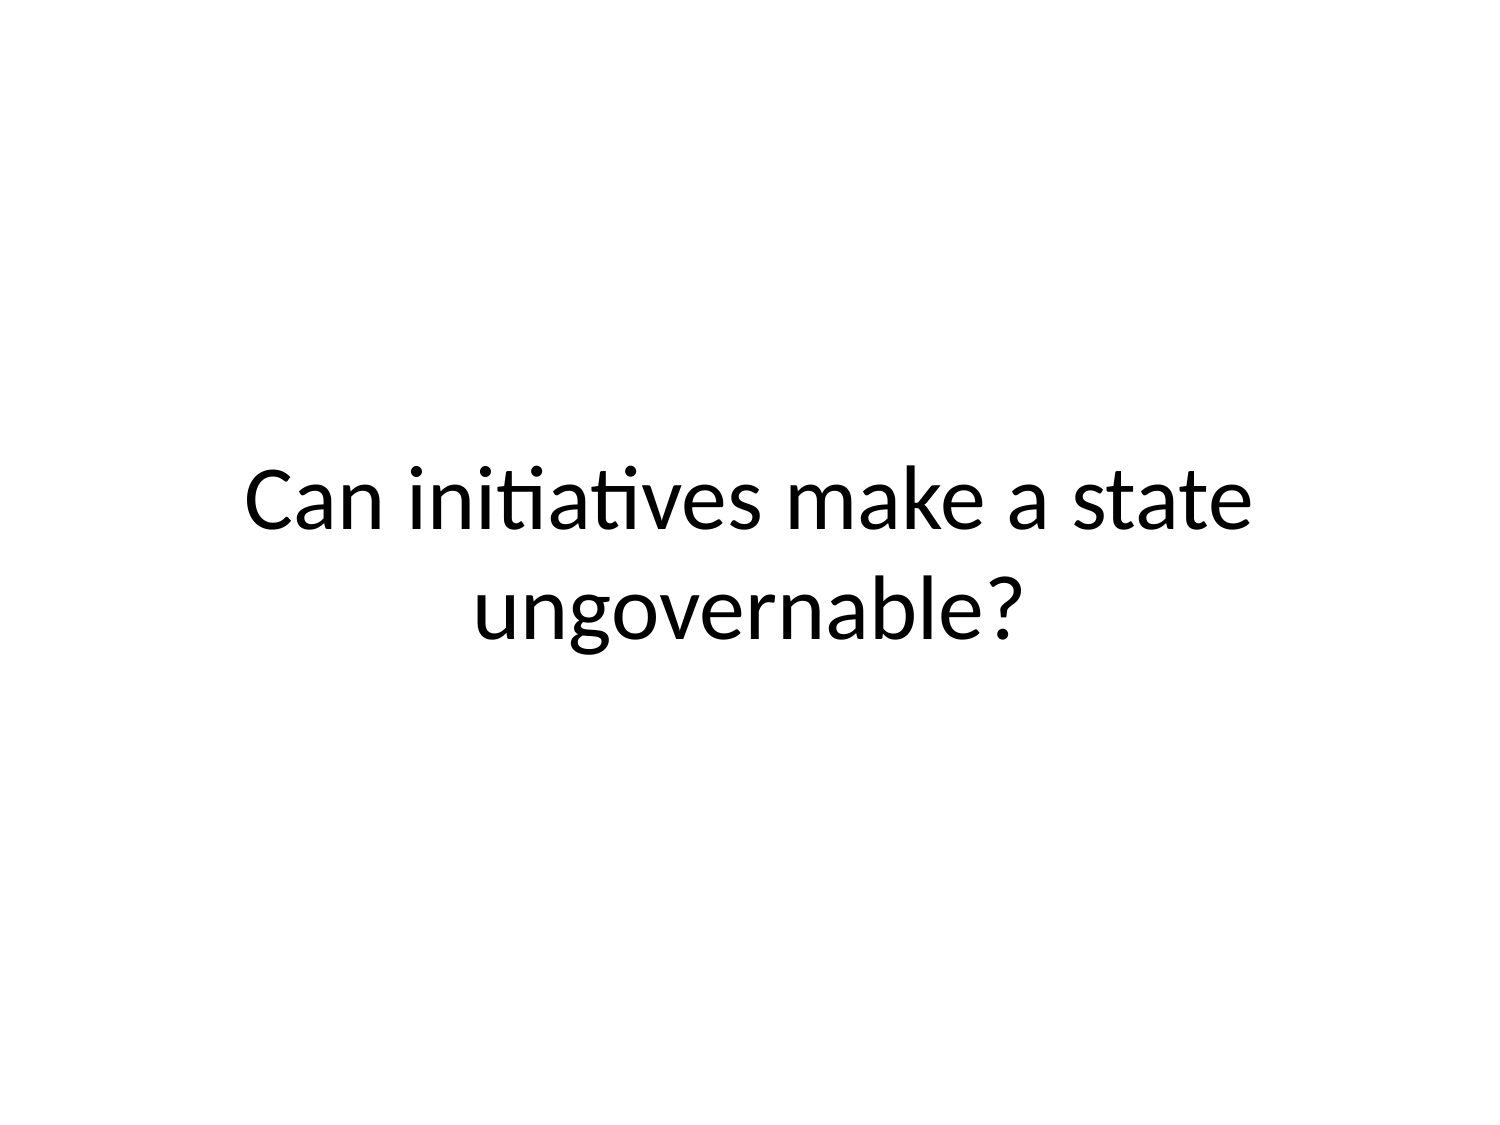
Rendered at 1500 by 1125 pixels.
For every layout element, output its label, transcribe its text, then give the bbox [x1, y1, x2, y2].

title Can initiatives make a state ungovernable? [74, 44, 1426, 1051]
